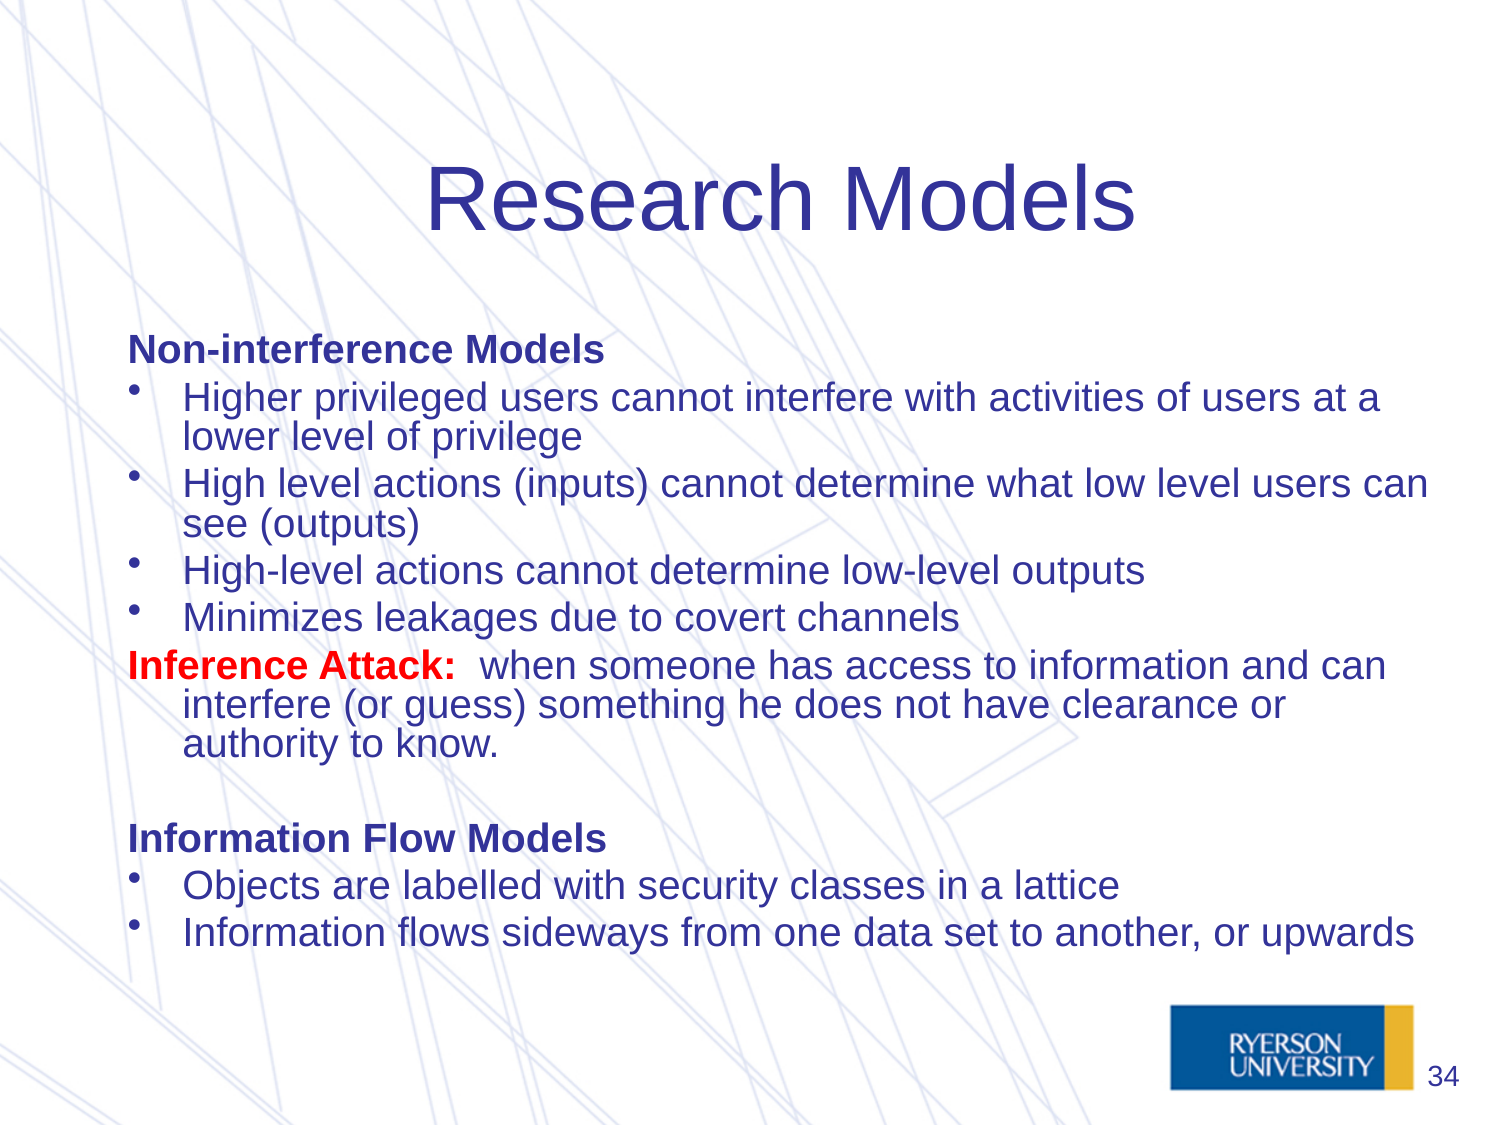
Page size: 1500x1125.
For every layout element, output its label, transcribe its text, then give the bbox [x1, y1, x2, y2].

title Research Models [112, 99, 1451, 288]
list Non-interference Models Higher privileged users cannot interfere with activities of users at a lower level of privilege High level actions (inputs) cannot determine what low level users can see (outputs) High-level actions cannot determine low-level outputs Minimizes leakages due to covert channels Inference Attack: when someone has access to information and can interfere (or guess) something he does not have clearance or authority to know. Information Flow Models Objects are labelled with security classes in a lattice Information flows sideways from one data set to another, or upwards [112, 324, 1451, 1001]
slide_number 34 [1399, 1049, 1476, 1113]
picture [0, 0, 1500, 1125]
